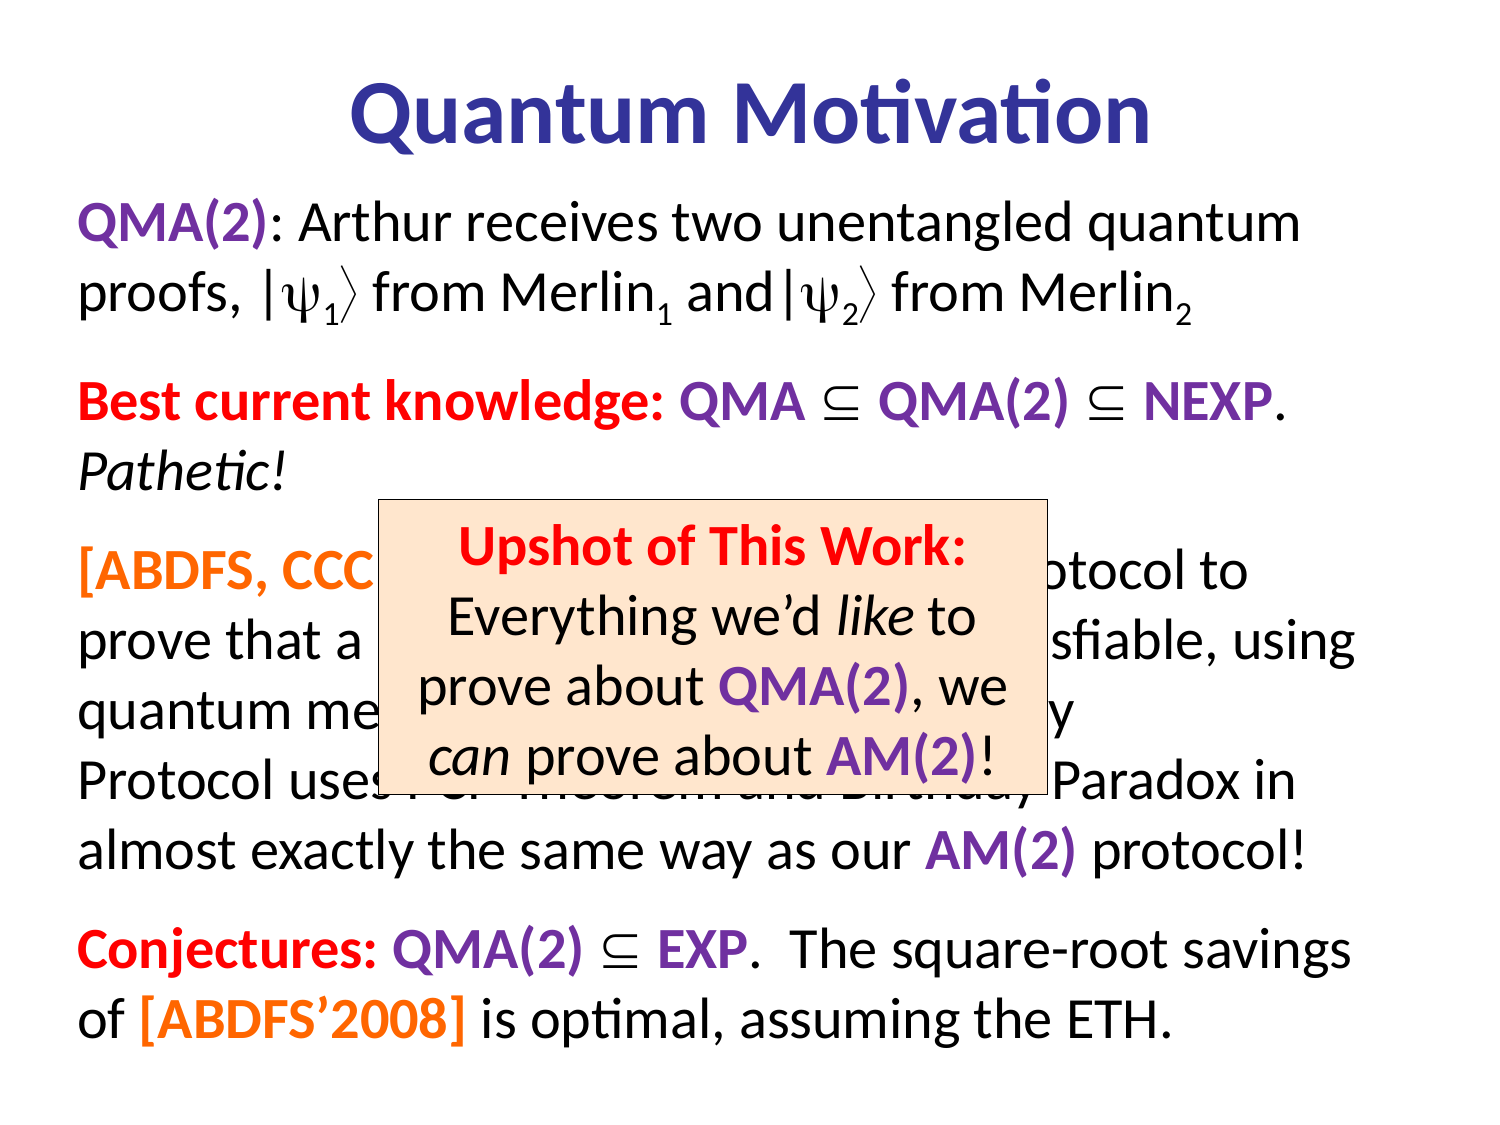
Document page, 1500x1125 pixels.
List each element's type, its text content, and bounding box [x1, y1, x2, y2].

title Quantum Motivation [76, 37, 1427, 176]
text_box QMA(2): Arthur receives two unentangled quantum proofs, |1 from Merlin1 and|2 from Merlin2 Best current knowledge: QMA  QMA(2)  NEXP. Pathetic! [ABDFS, CCC’2008]: There’s a QMA(2) protocol to prove that a 3Sat instance of size n is satisfiable, using quantum messages with Õ(n) qubits only Protocol uses PCP Theorem and Birthday Paradox in almost exactly the same way as our AM(2) protocol! Conjectures: QMA(2)  EXP. The square-root savings of [ABDFS’2008] is optimal, assuming the ETH. [62, 175, 1413, 1058]
text_box Upshot of This Work: Everything we’d like to prove about QMA(2), we can prove about AM(2)! [378, 499, 1048, 795]
